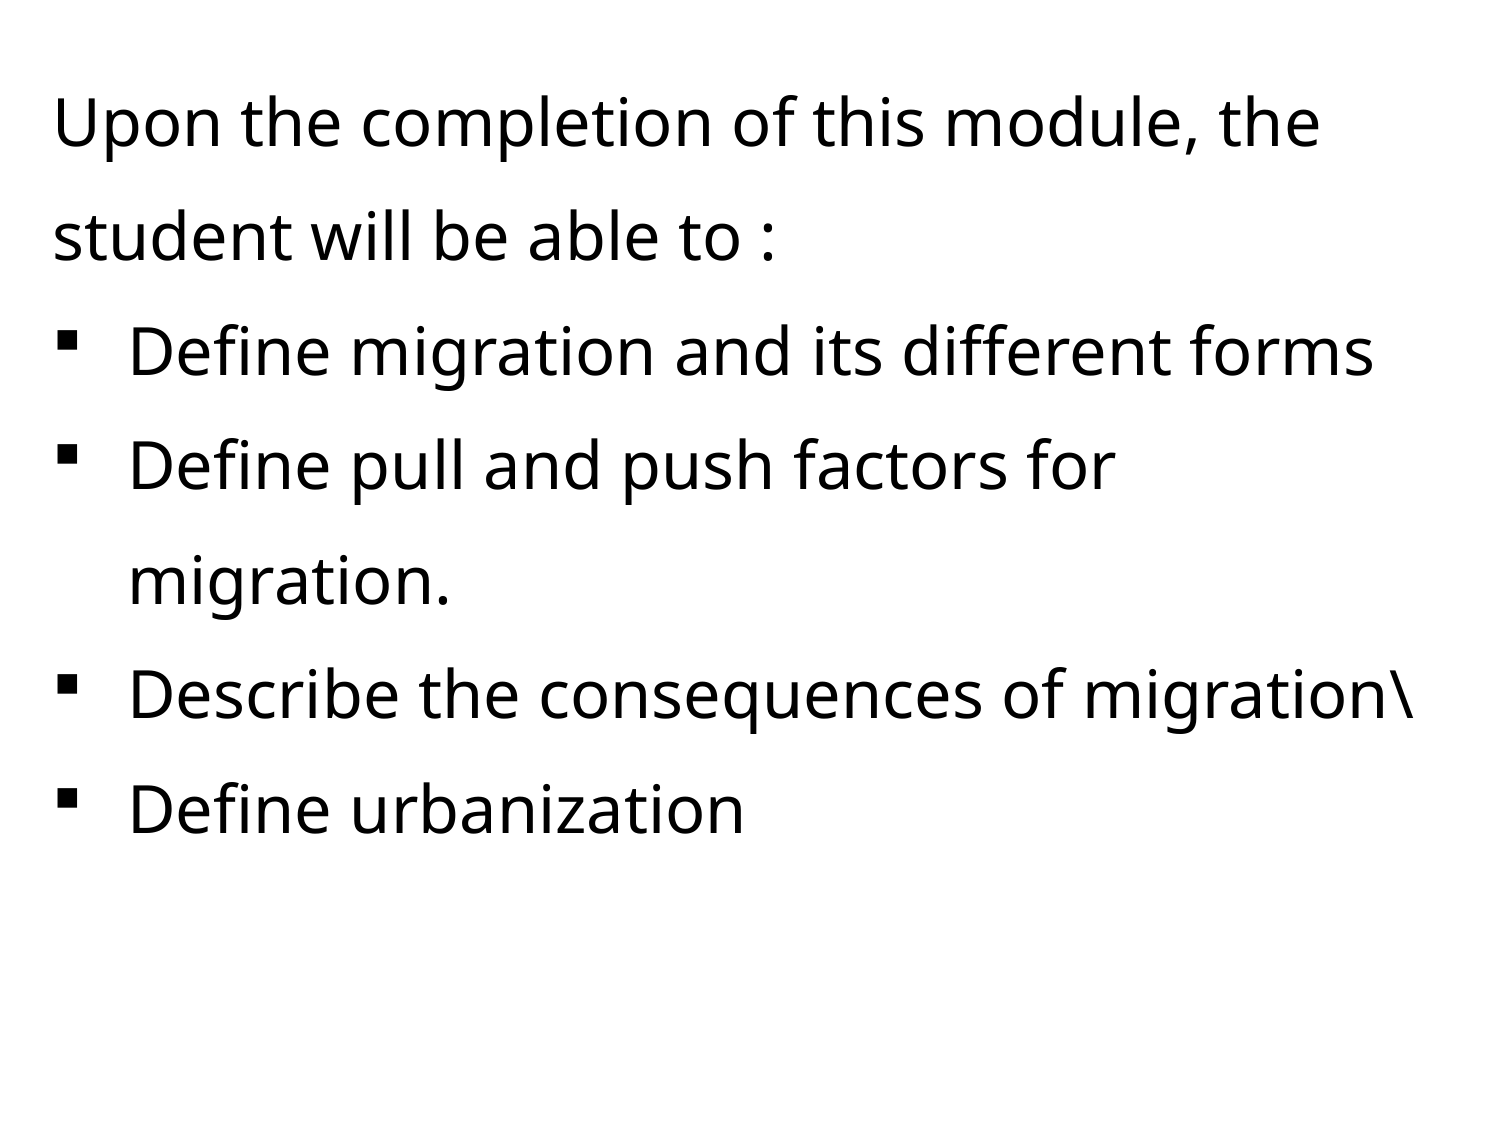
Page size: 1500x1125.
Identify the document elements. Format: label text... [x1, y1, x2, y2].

text_box Upon the completion of this module, the student will be able to : Define migration and its different forms Define pull and push factors for migration. Describe the consequences of migration\ Define urbanization [37, 37, 1475, 855]
